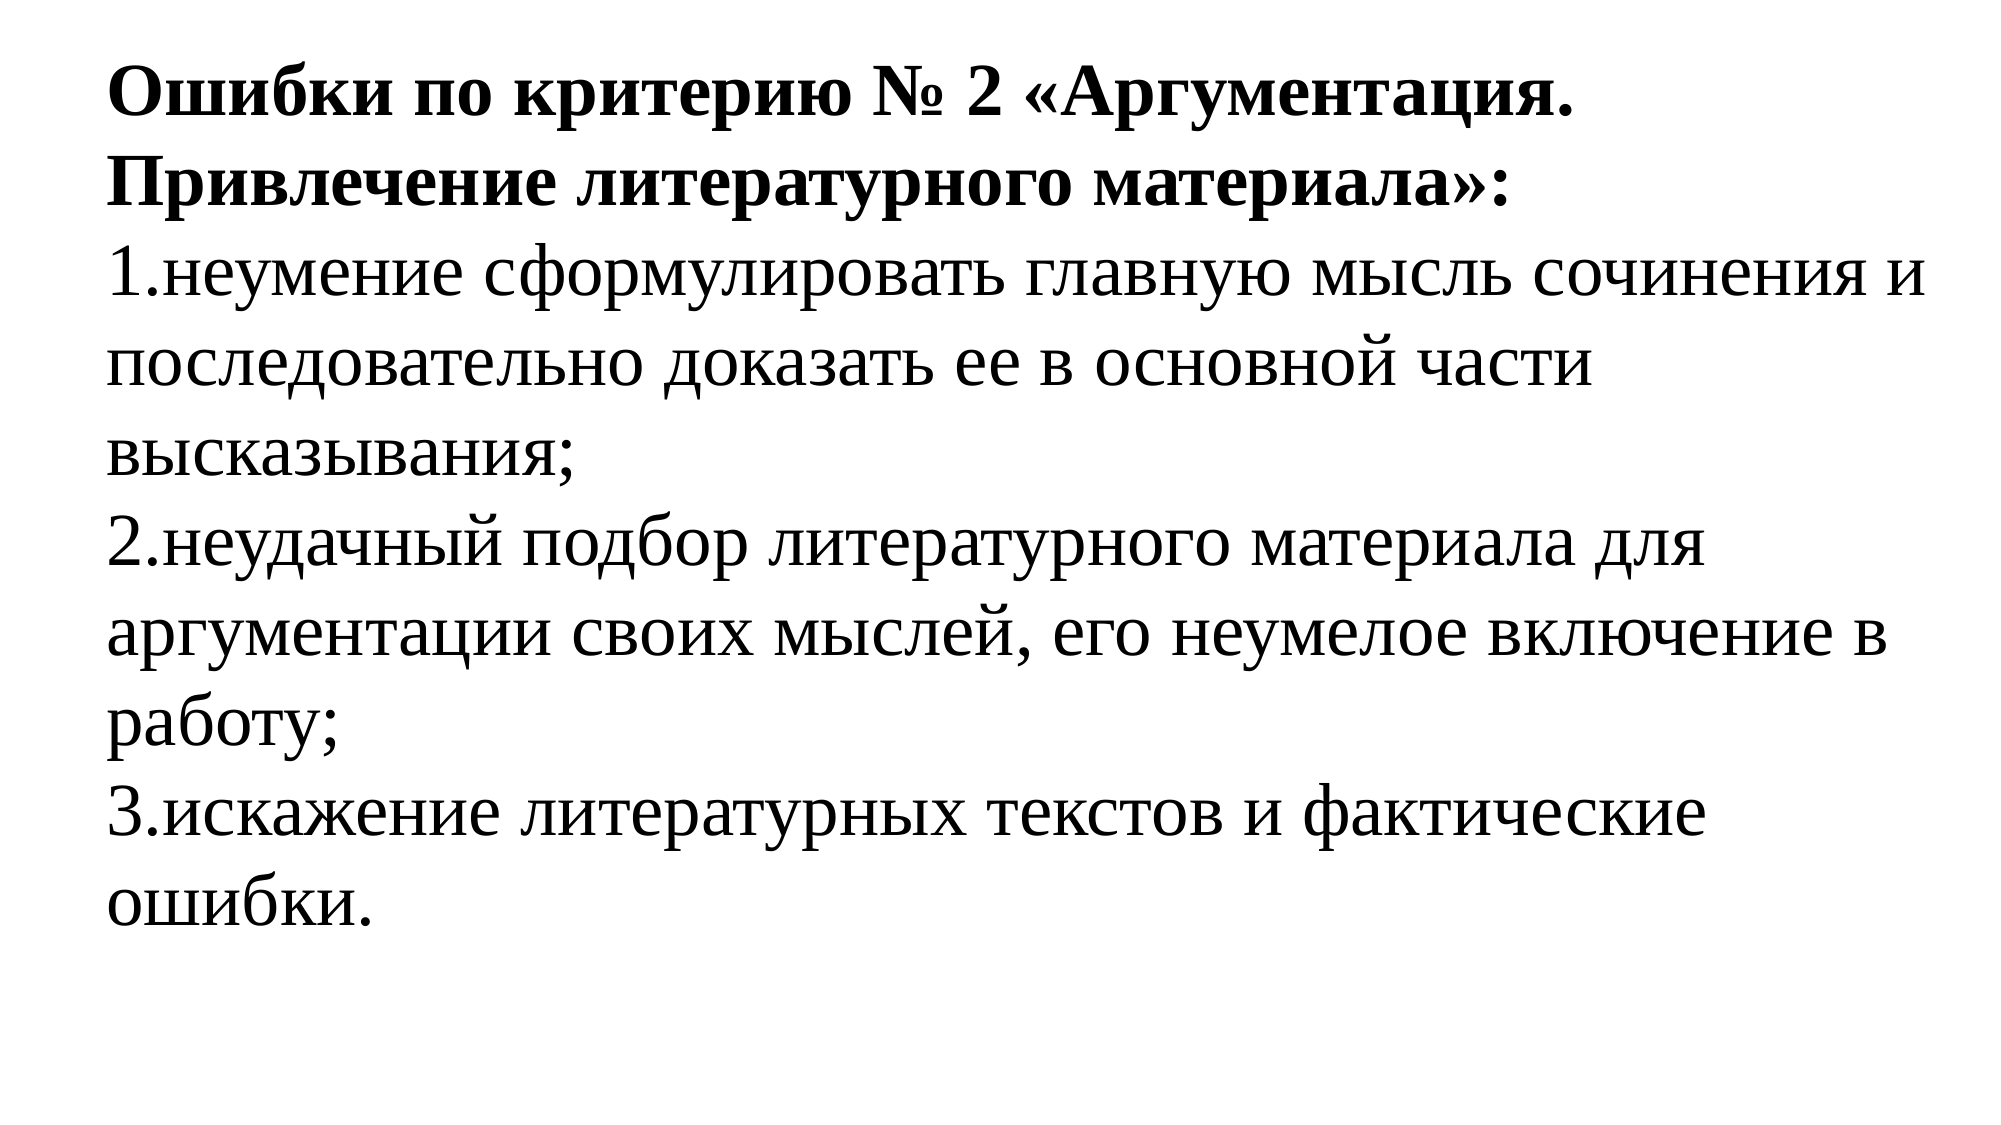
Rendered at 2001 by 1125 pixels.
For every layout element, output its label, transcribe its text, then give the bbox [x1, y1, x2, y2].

text_box Ошибки по критерию № 2 «Аргументация. Привлечение литературного материала»: неумение сформулировать главную мысль сочинения и последовательно доказать ее в основной части высказывания; неудачный подбор литературного материала для аргументации своих мыслей, его неумелое включение в работу; искажение литературных текстов и фактические ошибки. [91, 33, 1953, 1125]
